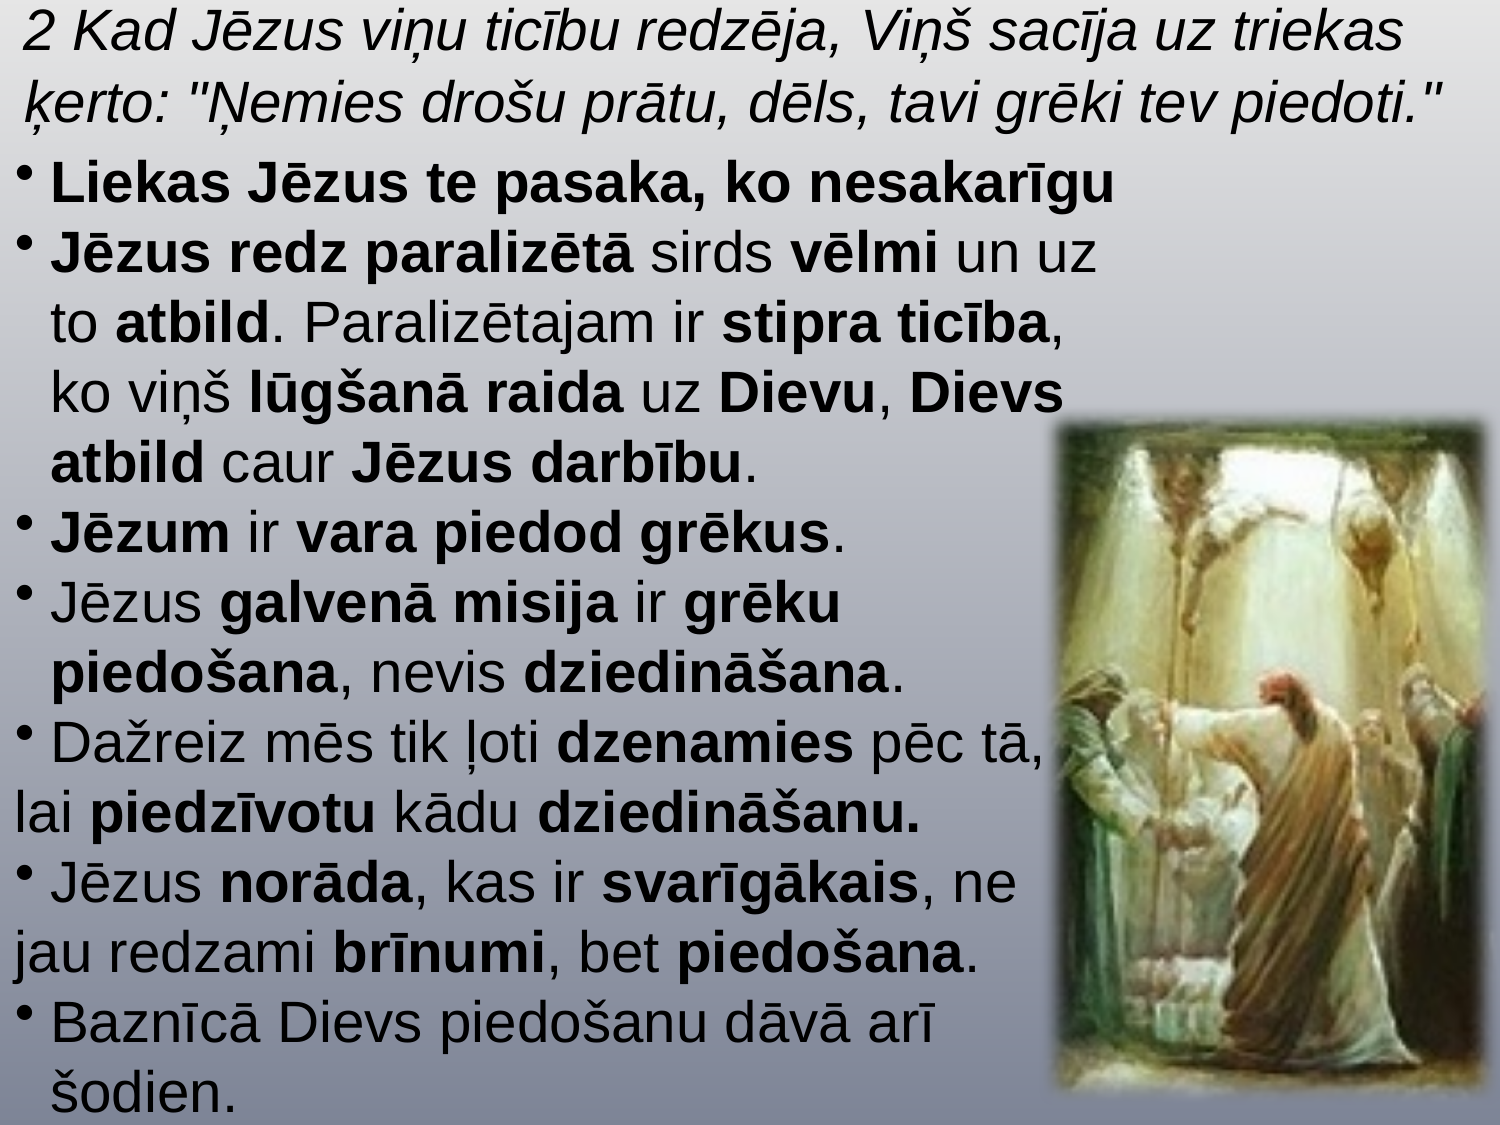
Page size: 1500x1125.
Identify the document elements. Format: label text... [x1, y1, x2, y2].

text_box Liekas Jēzus te pasaka, ko nesakarīgu Jēzus redz paralizētā sirds vēlmi un uz to atbild. Paralizētajam ir stipra ticība, ko viņš lūgšanā raida uz Dievu, Dievs atbild caur Jēzus darbību. Jēzum ir vara piedod grēkus. Jēzus galvenā misija ir grēku piedošana, nevis dziedināšana. Dažreiz mēs tik ļoti dzenamies pēc tā, lai piedzīvotu kādu dziedināšanu. Jēzus norāda, kas ir svarīgākais, ne jau redzami brīnumi, bet piedošana. Baznīcā Dievs piedošanu dāvā arī šodien. [0, 137, 1152, 1125]
picture [1039, 403, 1500, 1107]
list 2 Kad Jēzus viņu ticību redzēja, Viņš sacīja uz triekas ķerto: "Ņemies drošu prātu, dēls, tavi grēki tev piedoti." [0, 0, 1500, 339]
